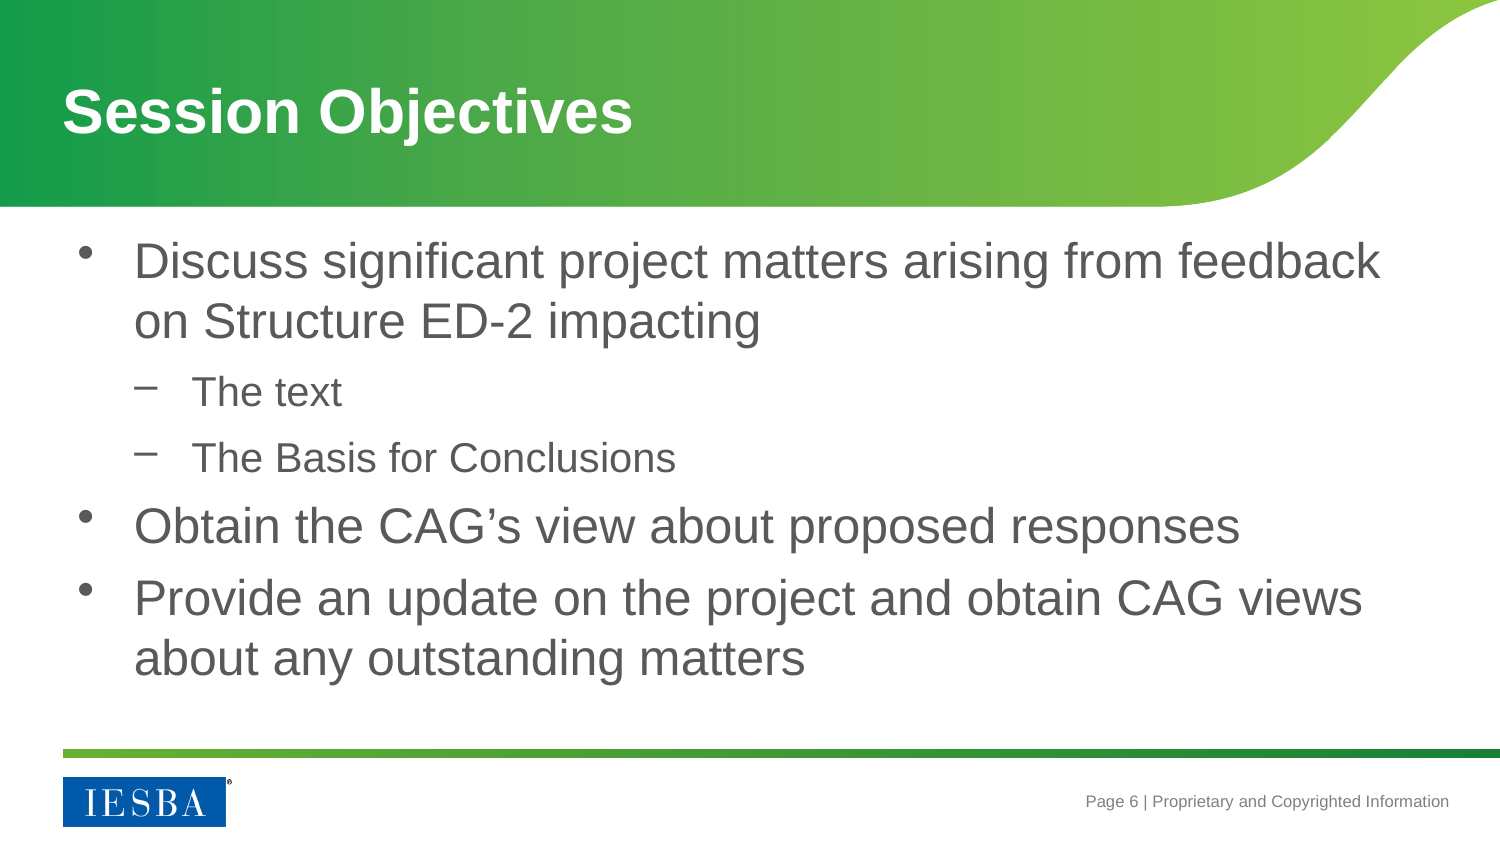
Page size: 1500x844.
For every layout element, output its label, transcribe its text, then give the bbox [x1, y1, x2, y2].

picture [0, 0, 1500, 207]
list Discuss significant project matters arising from feedback on Structure ED-2 impacting The text The Basis for Conclusions Obtain the CAG’s view about proposed responses Provide an update on the project and obtain CAG views about any outstanding matters [62, 220, 1450, 724]
title Session Objectives [62, 75, 1300, 142]
picture [63, 777, 232, 827]
